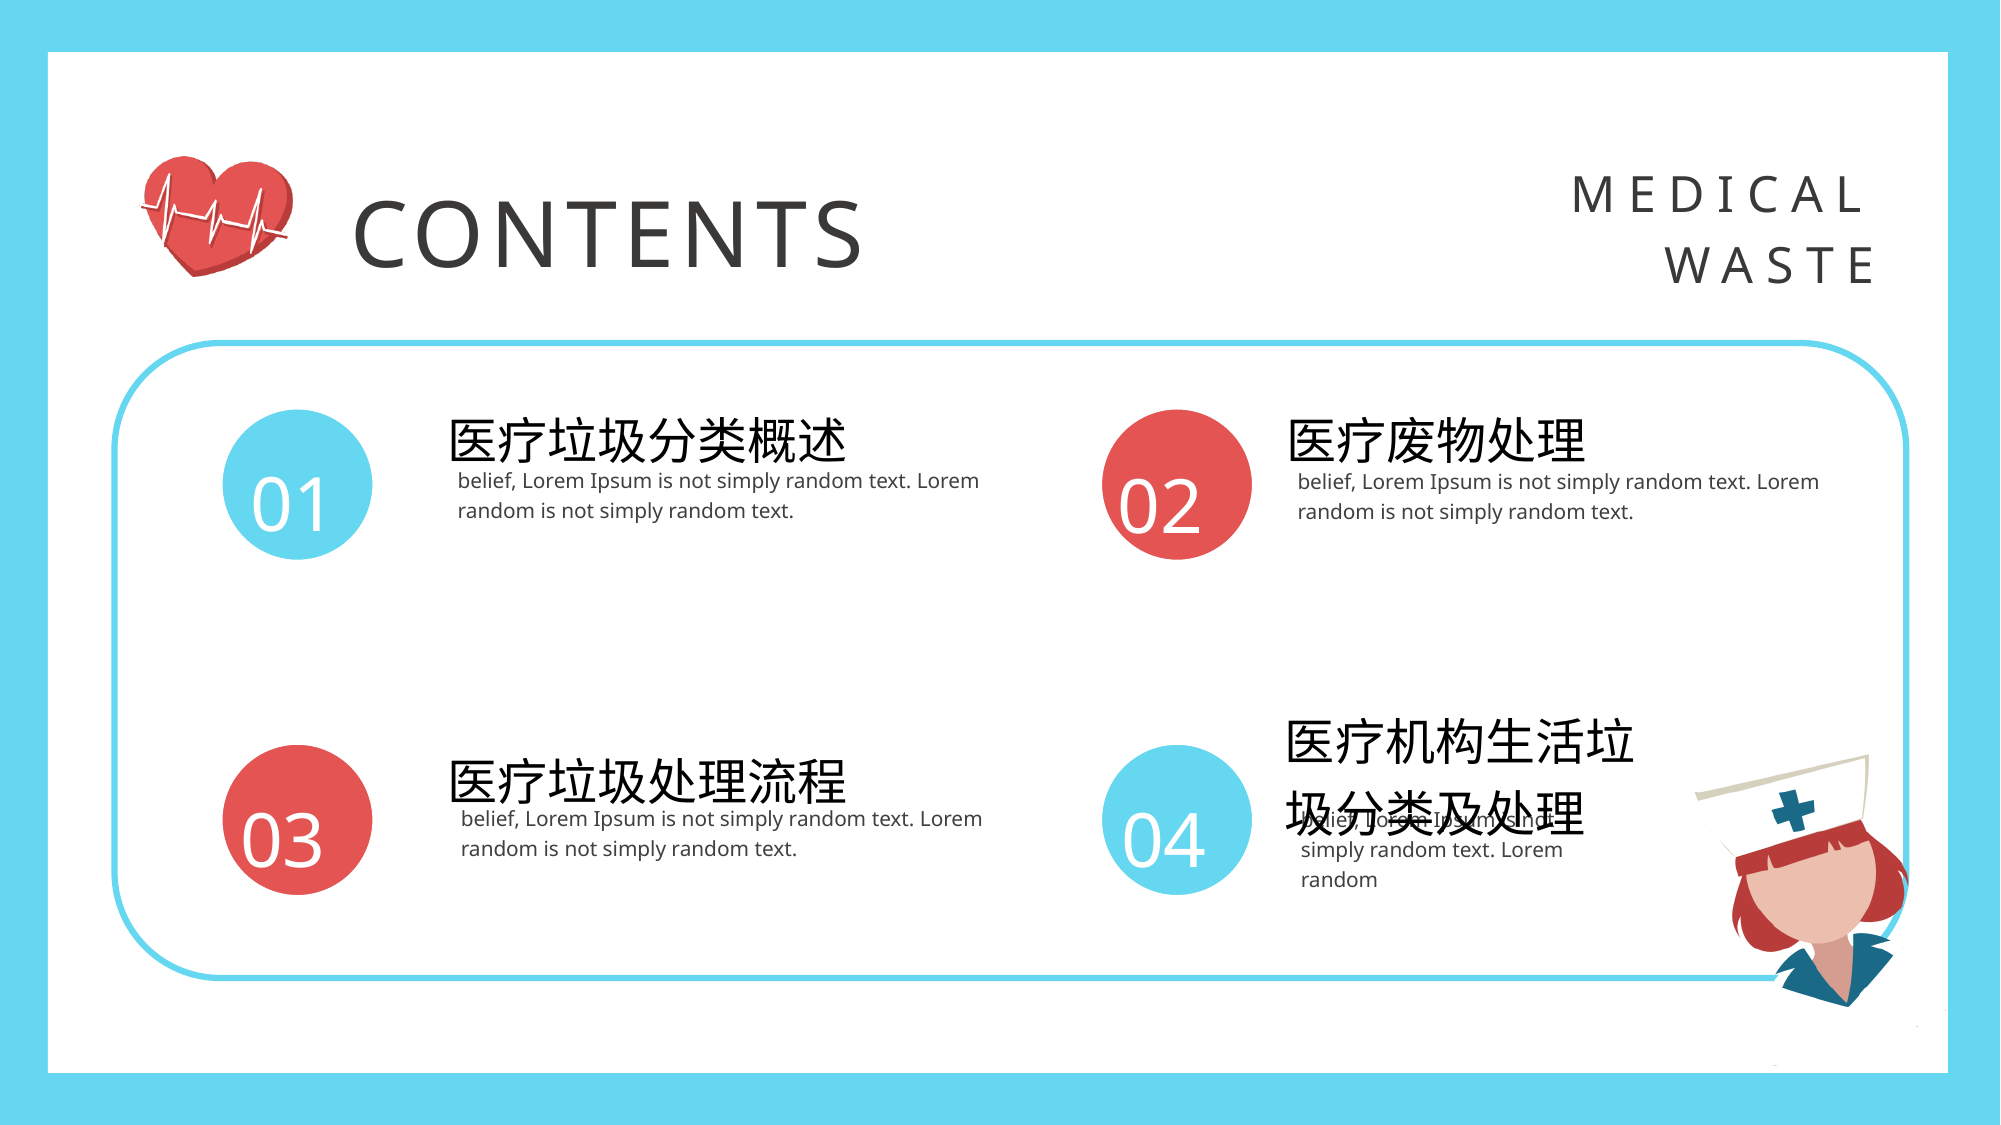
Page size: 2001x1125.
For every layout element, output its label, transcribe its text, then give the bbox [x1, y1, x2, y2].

text_box MEDICAL WASTE [1544, 142, 1890, 302]
text_box CONTENTS [335, 146, 880, 294]
picture [1688, 754, 1946, 1066]
picture [139, 156, 293, 277]
text_box [113, 341, 1908, 980]
text_box [47, 51, 1949, 1074]
